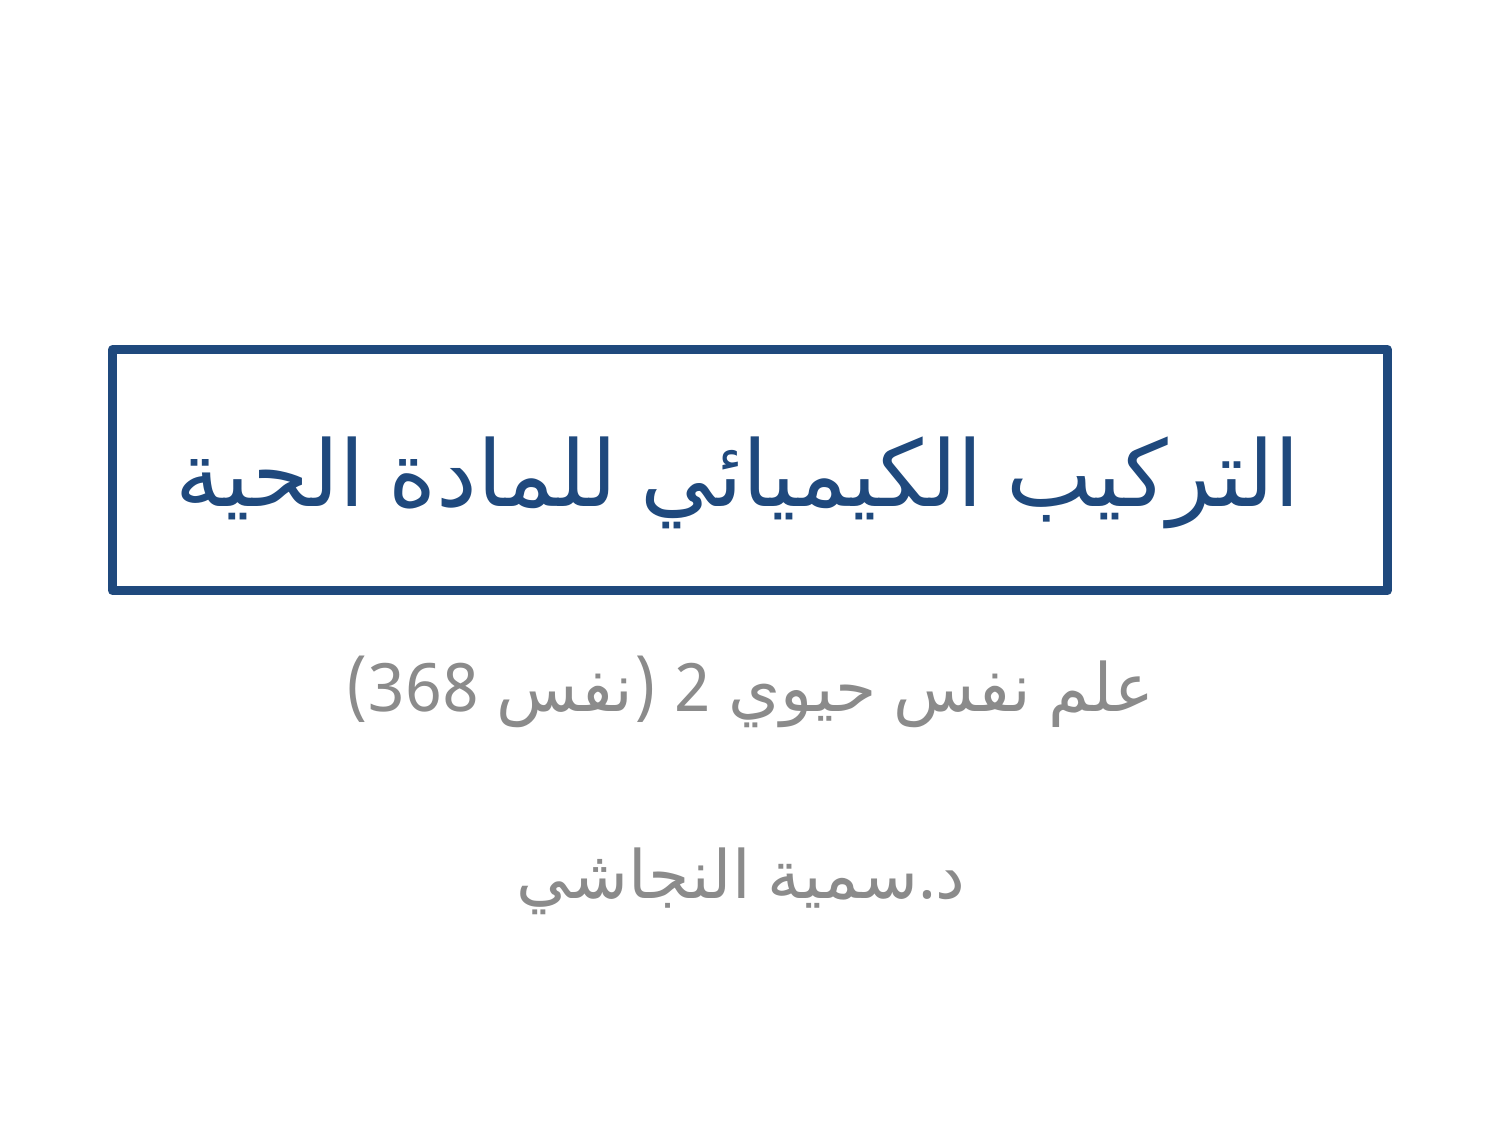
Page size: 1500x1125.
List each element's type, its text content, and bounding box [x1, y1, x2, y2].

title التركيب الكيميائي للمادة الحية [112, 349, 1388, 591]
subtitle علم نفس حيوي 2 (نفس 368) د.سمية النجاشي [225, 637, 1275, 925]
